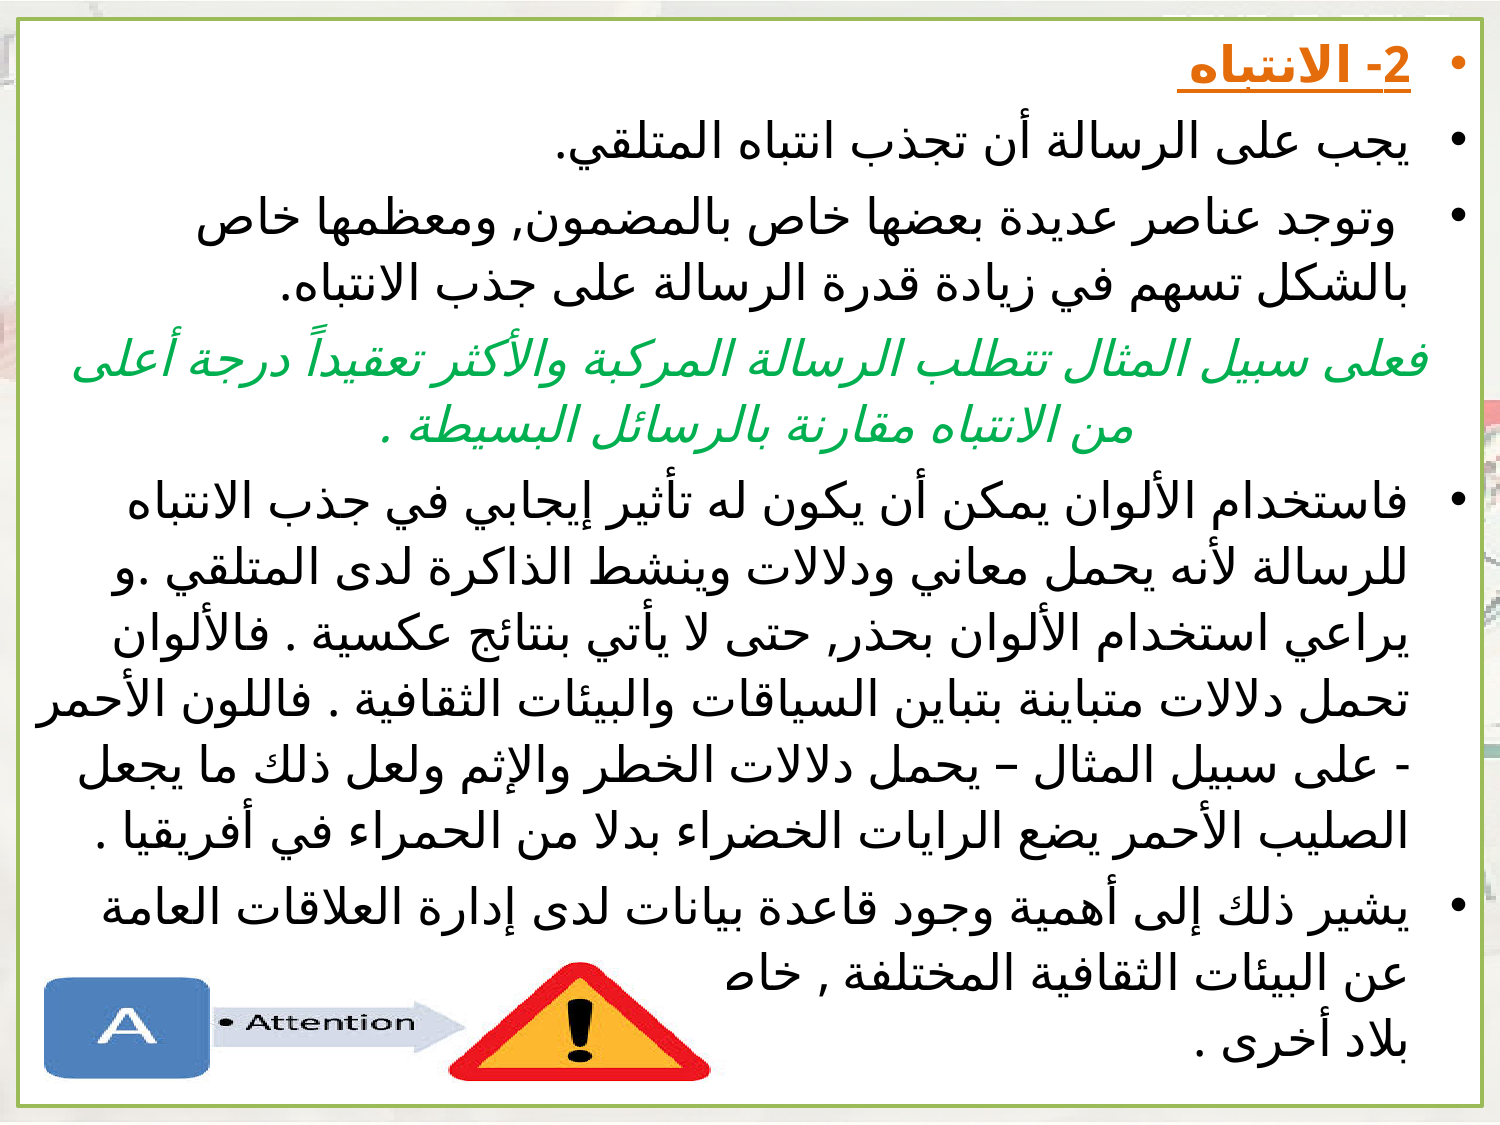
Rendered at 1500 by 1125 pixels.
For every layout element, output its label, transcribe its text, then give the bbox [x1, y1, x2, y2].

list 2- الانتباه يجب على الرسالة أن تجذب انتباه المتلقي. وتوجد عناصر عديدة بعضها خاص بالمضمون, ومعظمها خاص بالشكل تسهم في زيادة قدرة الرسالة على جذب الانتباه. فعلى سبيل المثال تتطلب الرسالة المركبة والأكثر تعقيداً درجة أعلى من الانتباه مقارنة بالرسائل البسيطة . فاستخدام الألوان يمكن أن يكون له تأثير إيجابي في جذب الانتباه للرسالة لأنه يحمل معاني ودلالات وينشط الذاكرة لدى المتلقي .و يراعي استخدام الألوان بحذر, حتى لا يأتي بنتائج عكسية . فالألوان تحمل دلالات متباينة بتباين السياقات والبيئات الثقافية . فاللون الأحمر - على سبيل المثال – يحمل دلالات الخطر والإثم ولعل ذلك ما يجعل الصليب الأحمر يضع الرايات الخضراء بدلا من الحمراء في أفريقيا . يشير ذلك إلى أهمية وجود قاعدة بيانات لدى إدارة العلاقات العامة عن البيئات الثقافية المختلفة , خاصة إذا كانت تستهدف جماهير من بلاد أخرى . [16, 17, 1484, 1108]
picture [29, 951, 727, 1083]
